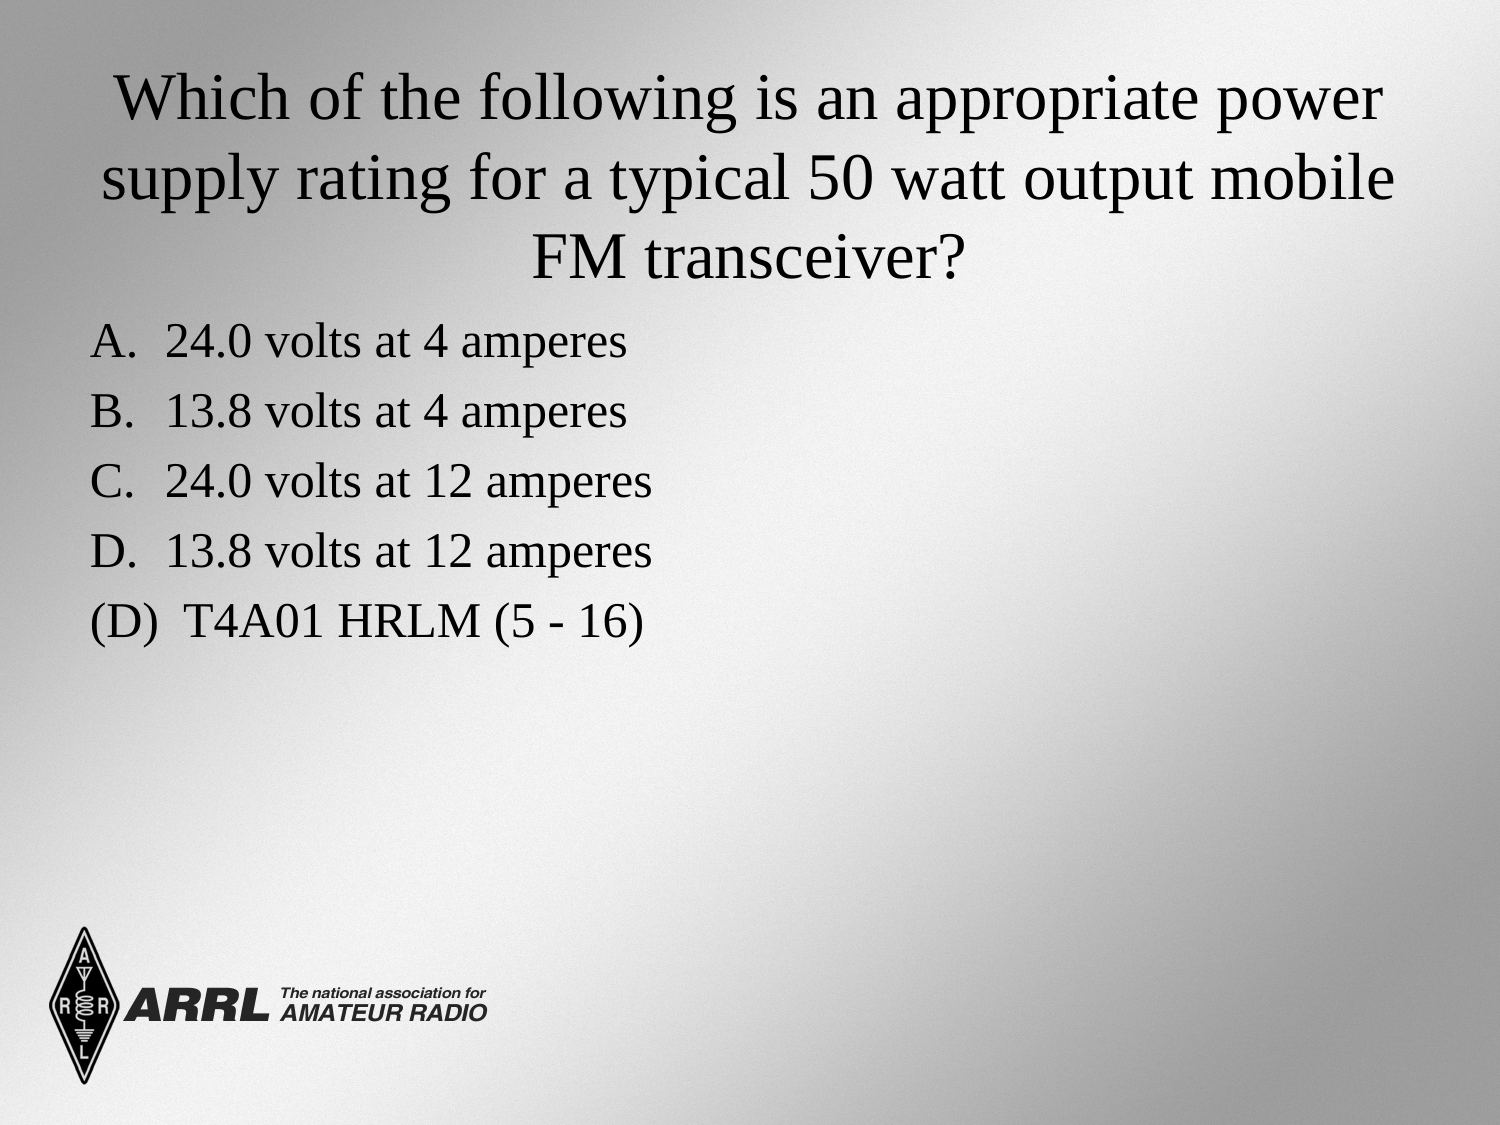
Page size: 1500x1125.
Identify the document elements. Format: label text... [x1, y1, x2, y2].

title Which of the following is an appropriate power supply rating for a typical 50 watt output mobile FM transceiver? [75, 45, 1425, 233]
list 24.0 volts at 4 amperes 13.8 volts at 4 amperes 24.0 volts at 12 amperes 13.8 volts at 12 amperes (D) T4A01 HRLM (5 - 16) [75, 299, 1425, 1005]
picture [0, 0, 1500, 1125]
